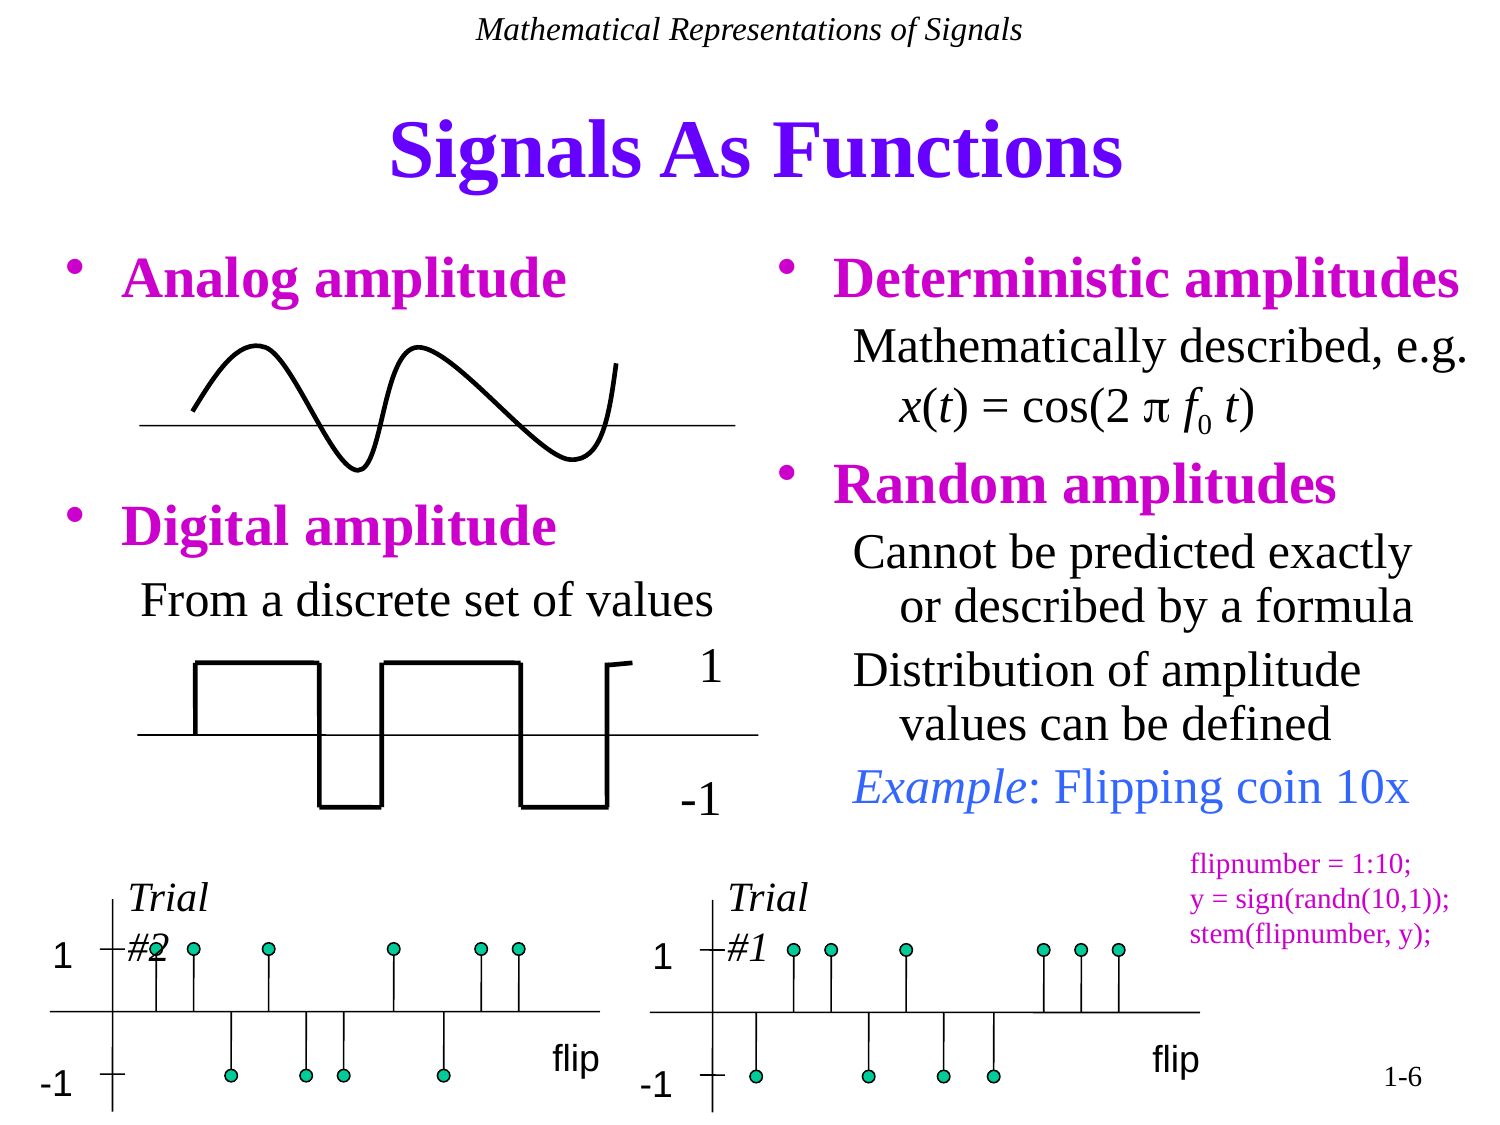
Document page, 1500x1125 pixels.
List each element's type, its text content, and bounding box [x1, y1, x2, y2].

title Signals As Functions [75, 50, 1438, 238]
text_box flipnumber = 1:10; y = sign(randn(10,1)); stem(flipnumber, y); [1174, 837, 1475, 958]
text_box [638, 862, 1238, 1113]
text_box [139, 337, 736, 471]
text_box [24, 862, 638, 1112]
text_box Random amplitudes Cannot be predicted exactly or described by a formula Distribution of amplitude values can be defined Example: Flipping coin 10x [762, 438, 1475, 775]
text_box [137, 625, 759, 813]
slide_number 1-6 [1124, 1049, 1438, 1125]
text_box Mathematical Representations of Signals [0, 0, 1500, 55]
text_box Digital amplitude From a discrete set of values [50, 479, 762, 686]
text_box Deterministic amplitudes Mathematically described, e.g. x(t) = cos(2 p f0 t) [762, 231, 1500, 438]
list Analog amplitude [50, 231, 762, 325]
